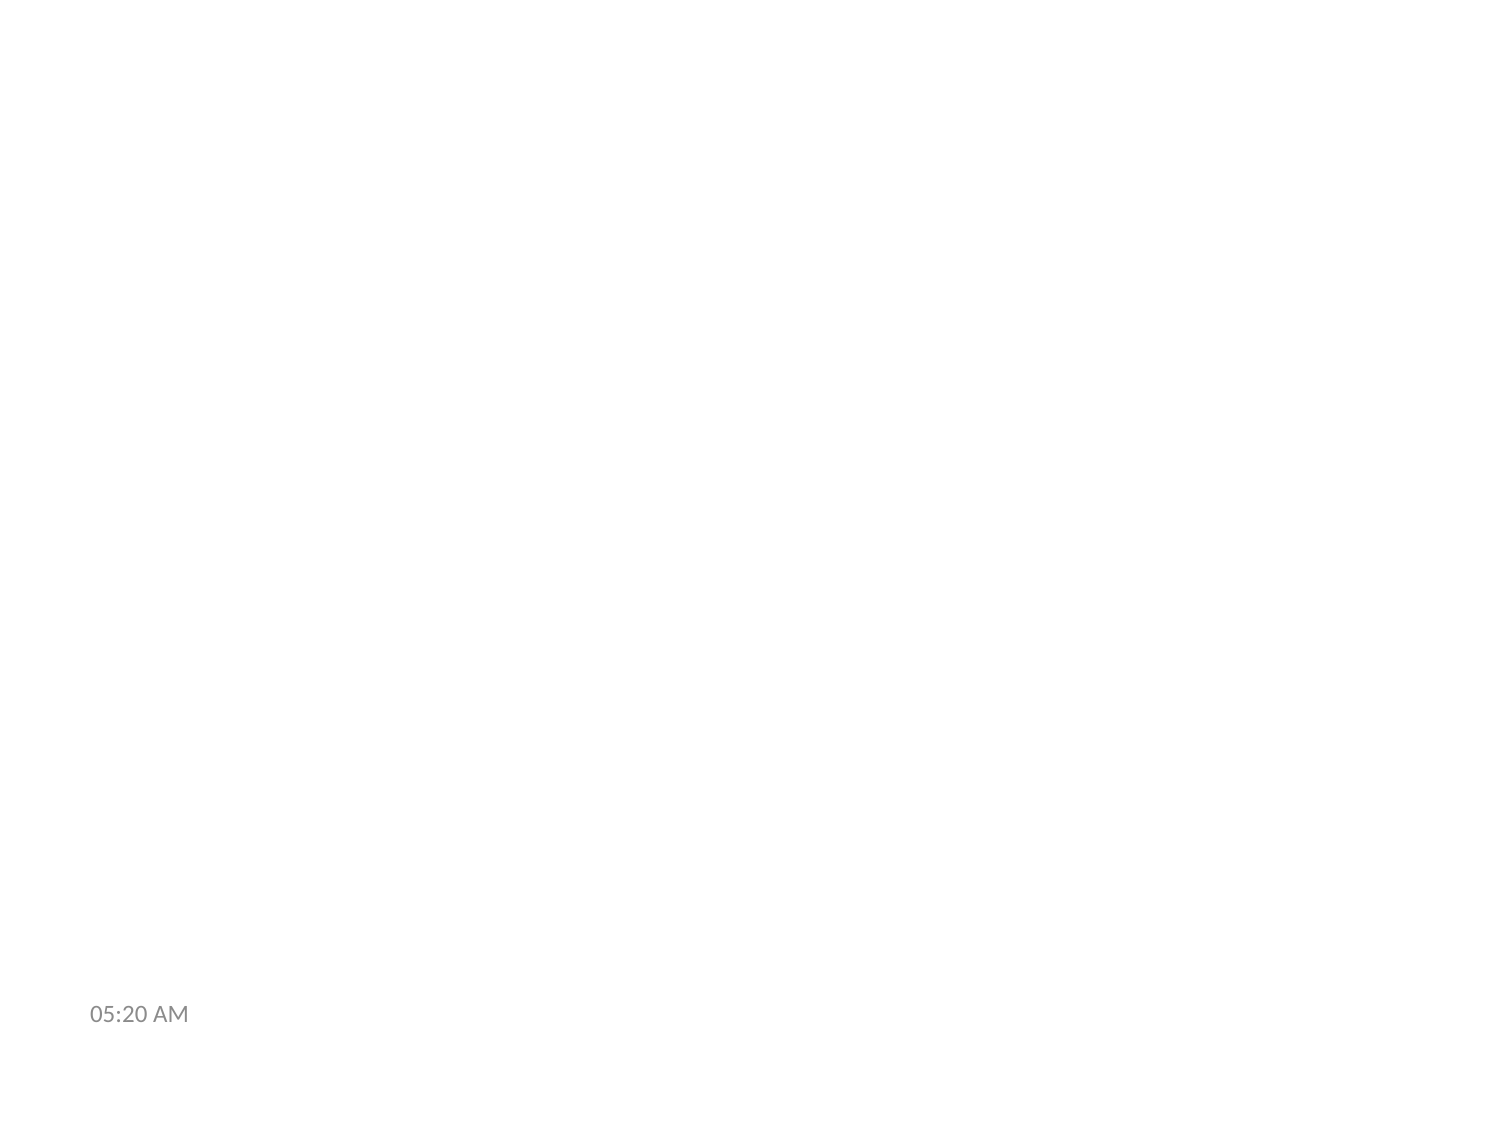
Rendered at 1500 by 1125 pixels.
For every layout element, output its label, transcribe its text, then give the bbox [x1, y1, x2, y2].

text_box 3:35 PM [75, 982, 425, 1043]
